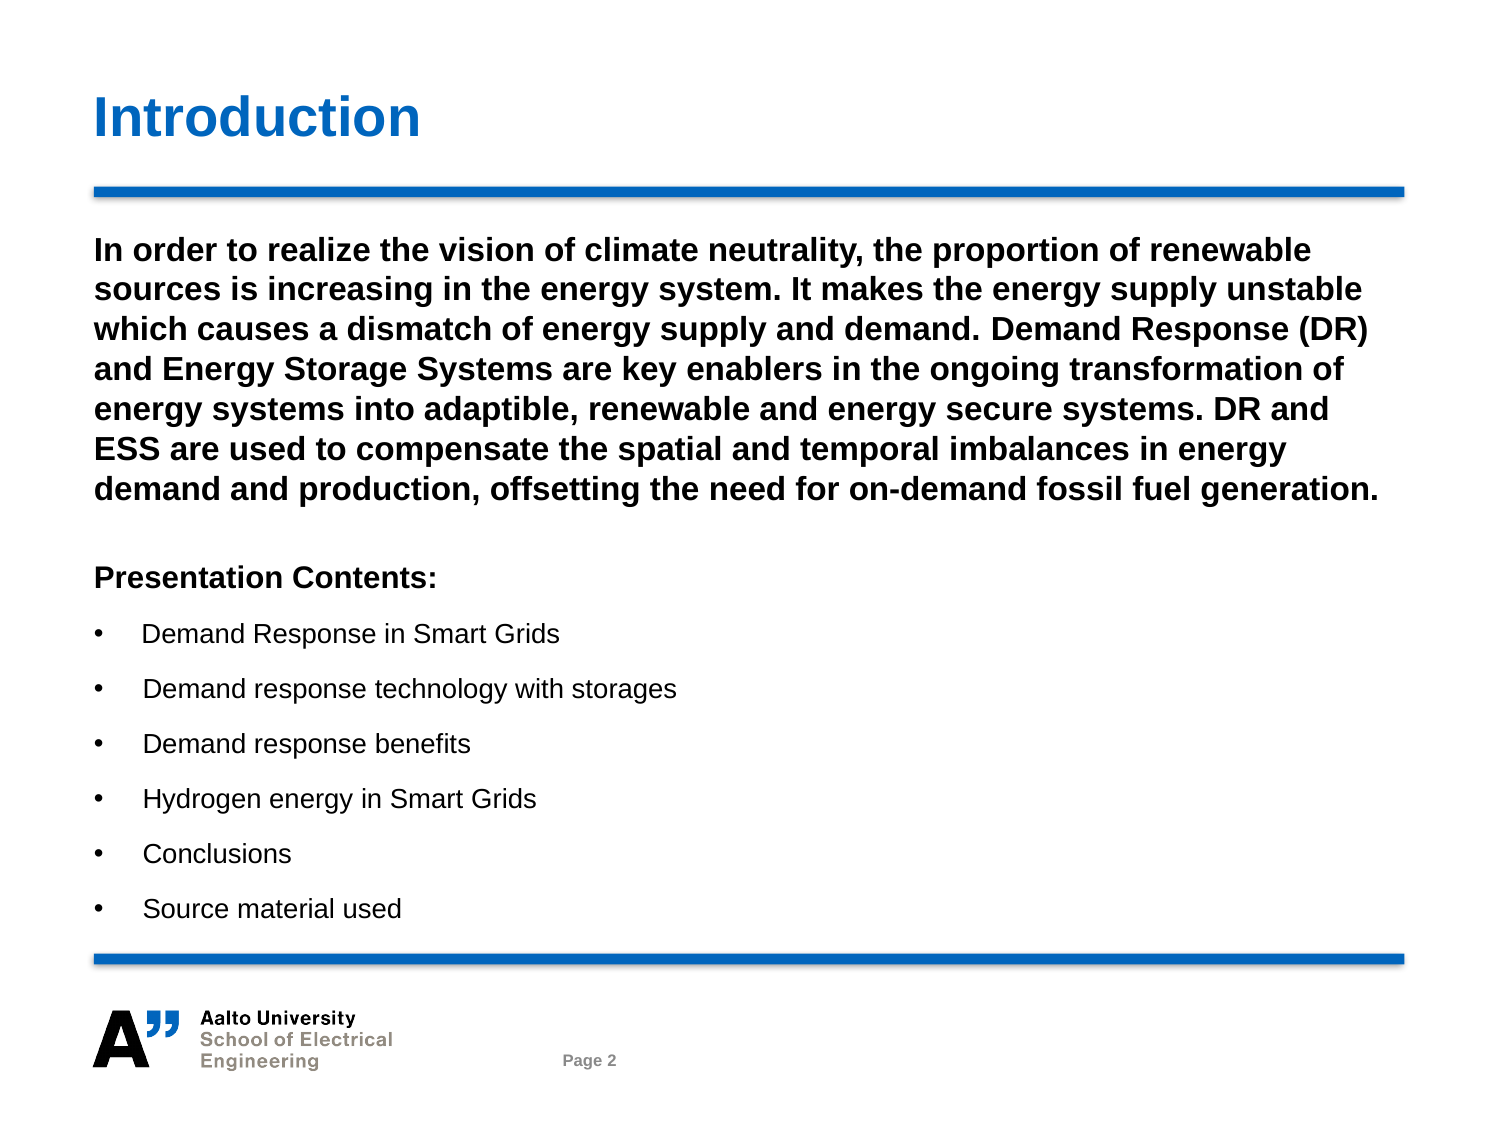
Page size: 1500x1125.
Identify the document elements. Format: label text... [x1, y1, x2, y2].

picture [35, 953, 449, 1125]
title Introduction [93, 80, 1369, 228]
list In order to realize the vision of climate neutrality, the proportion of renewable sources is increasing in the energy system. It makes the energy supply unstable which causes a dismatch of energy supply and demand. Demand Response (DR) and Energy Storage Systems are key enablers in the ongoing transformation of energy systems into adaptible, renewable and energy secure systems. DR and ESS are used to compensate the spatial and temporal imbalances in energy demand and production, offsetting the need for on-demand fossil fuel generation. Presentation Contents: Demand Response in Smart Grids Demand response technology with storages Demand response benefits Hydrogen energy in Smart Grids Conclusions Source material used [93, 227, 1405, 925]
slide_number Page 2 [562, 1050, 816, 1071]
